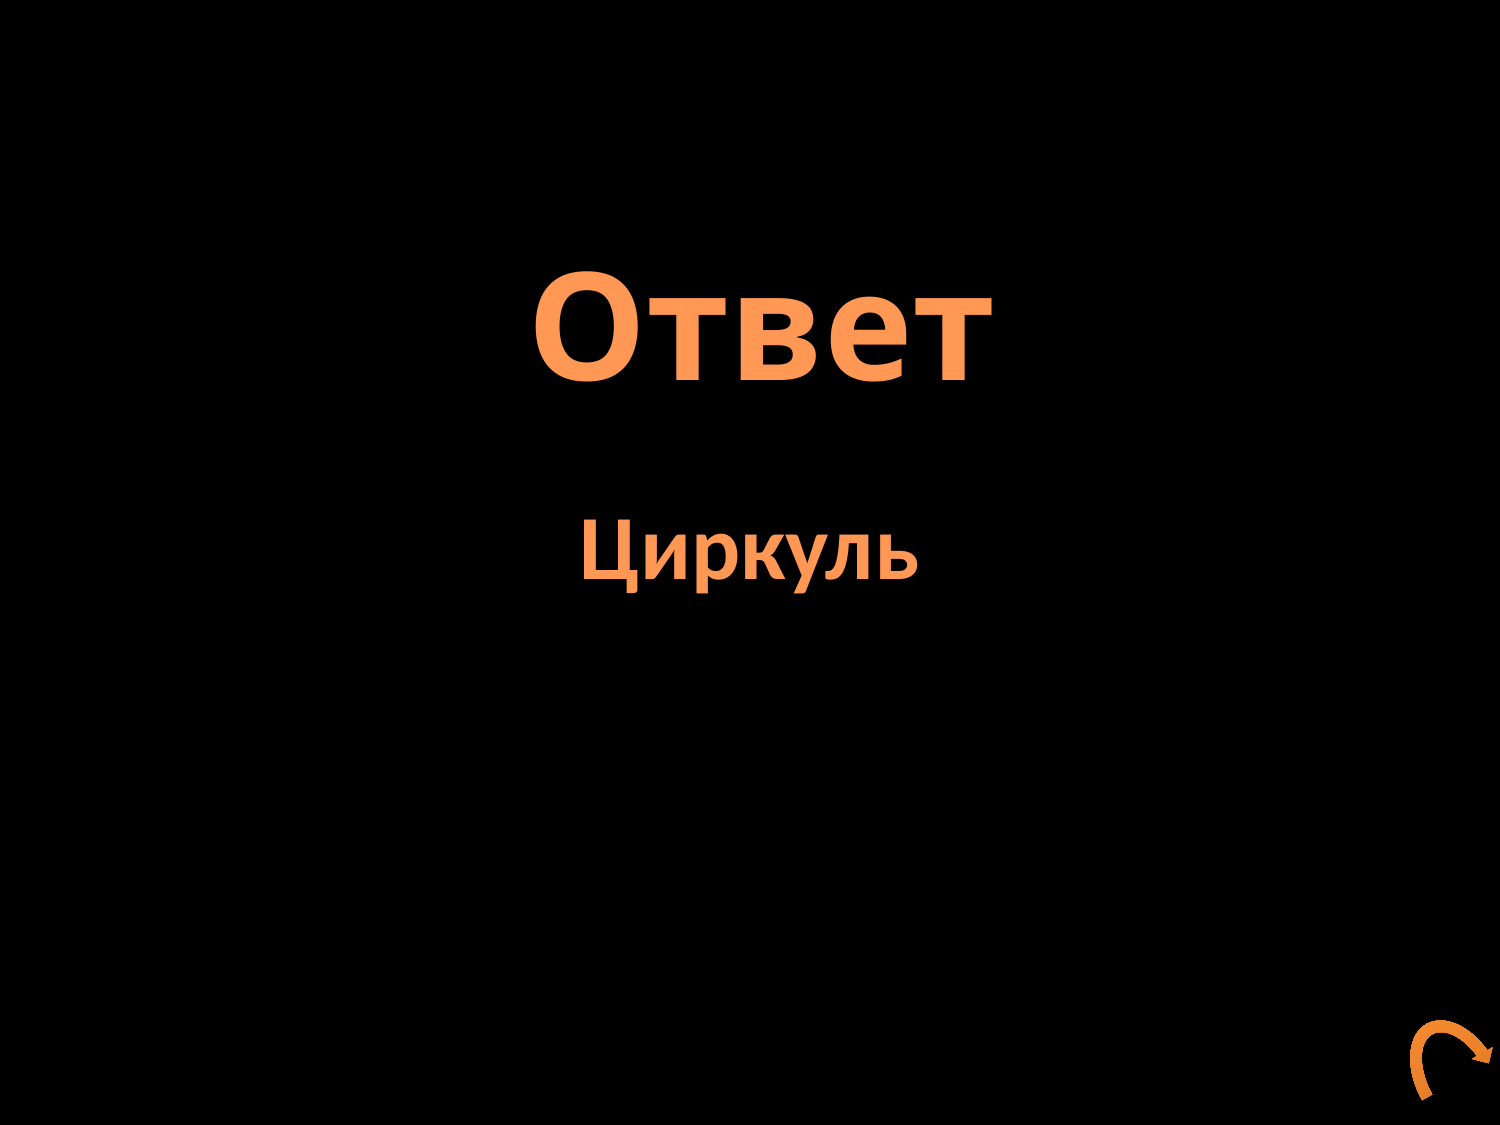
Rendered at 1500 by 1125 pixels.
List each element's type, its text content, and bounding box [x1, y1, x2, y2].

text_box Ответ [128, 222, 1395, 418]
text_box [1410, 1020, 1493, 1101]
text_box Циркуль [35, 480, 1465, 606]
